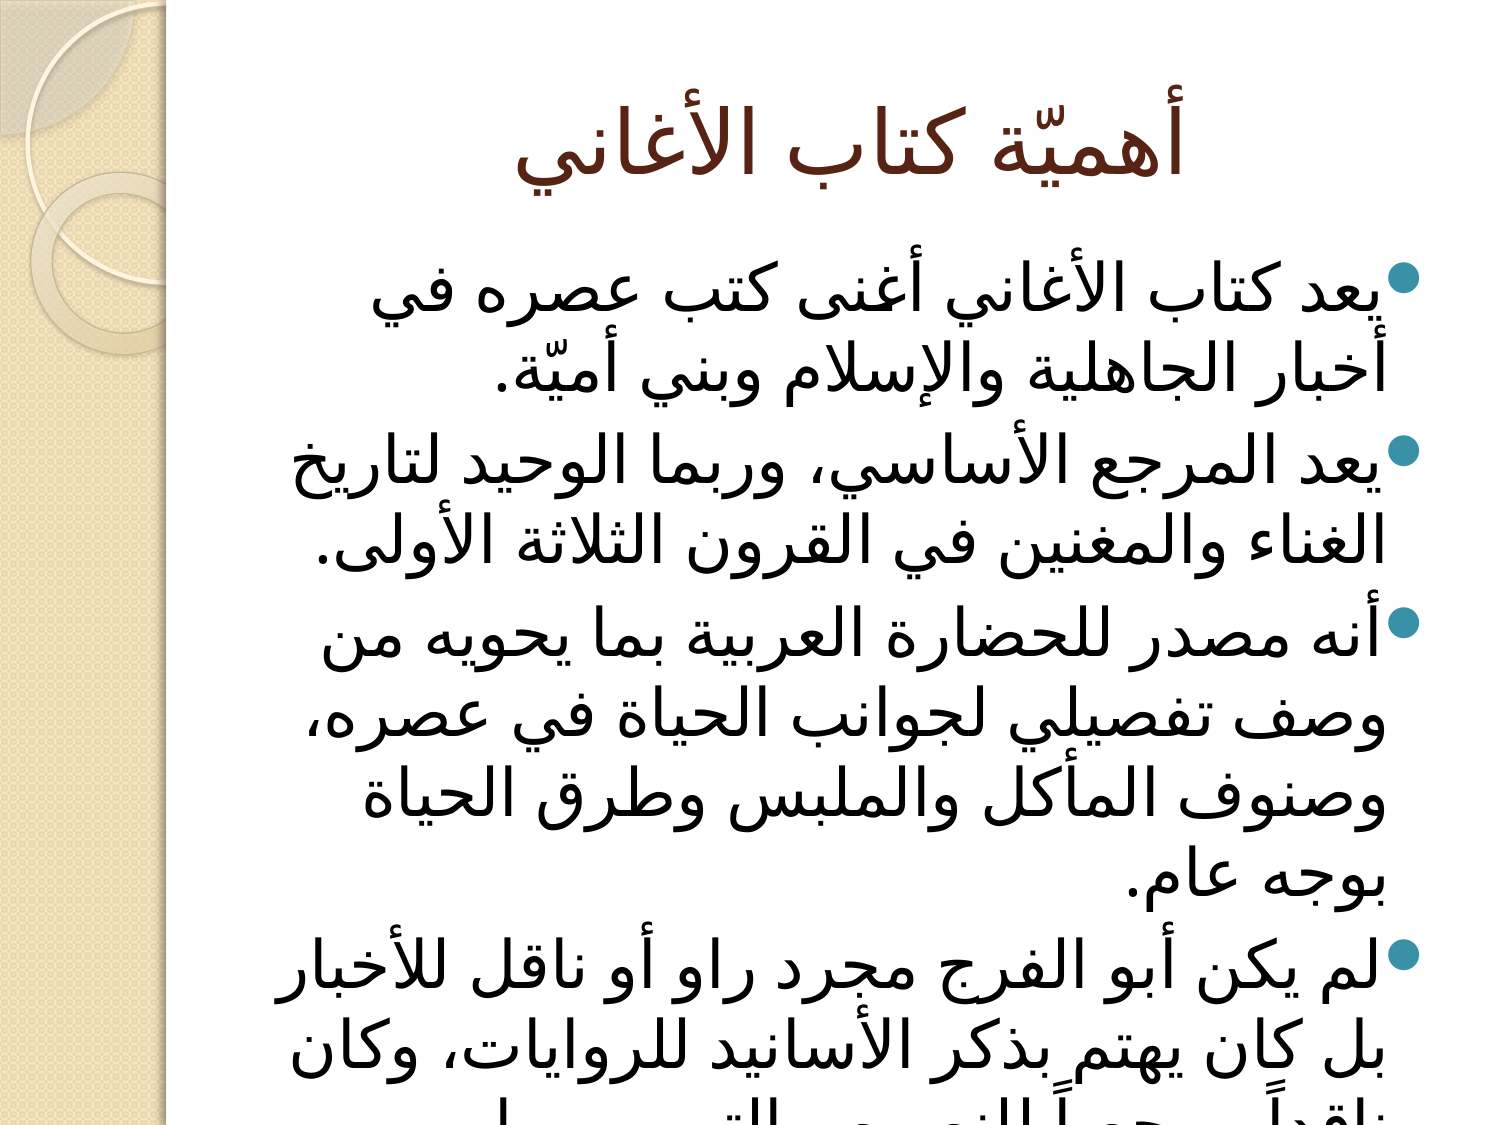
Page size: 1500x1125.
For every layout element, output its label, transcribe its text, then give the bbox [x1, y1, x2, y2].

title أهميّة كتاب الأغاني [235, 45, 1466, 233]
list يعد كتاب الأغاني أغنى كتب عصره في أخبار الجاهلية والإسلام وبني أميّة. يعد المرجع الأساسي، وربما الوحيد لتاريخ الغناء والمغنين في القرون الثلاثة الأولى. أنه مصدر للحضارة العربية بما يحويه من وصف تفصيلي لجوانب الحياة في عصره، وصنوف المأكل والملبس وطرق الحياة بوجه عام. لم يكن أبو الفرج مجرد راو أو ناقل للأخبار بل كان يهتم بذكر الأسانيد للروايات، وكان ناقداً ممحصاً للنصوص التي يرويها. [235, 237, 1466, 1025]
